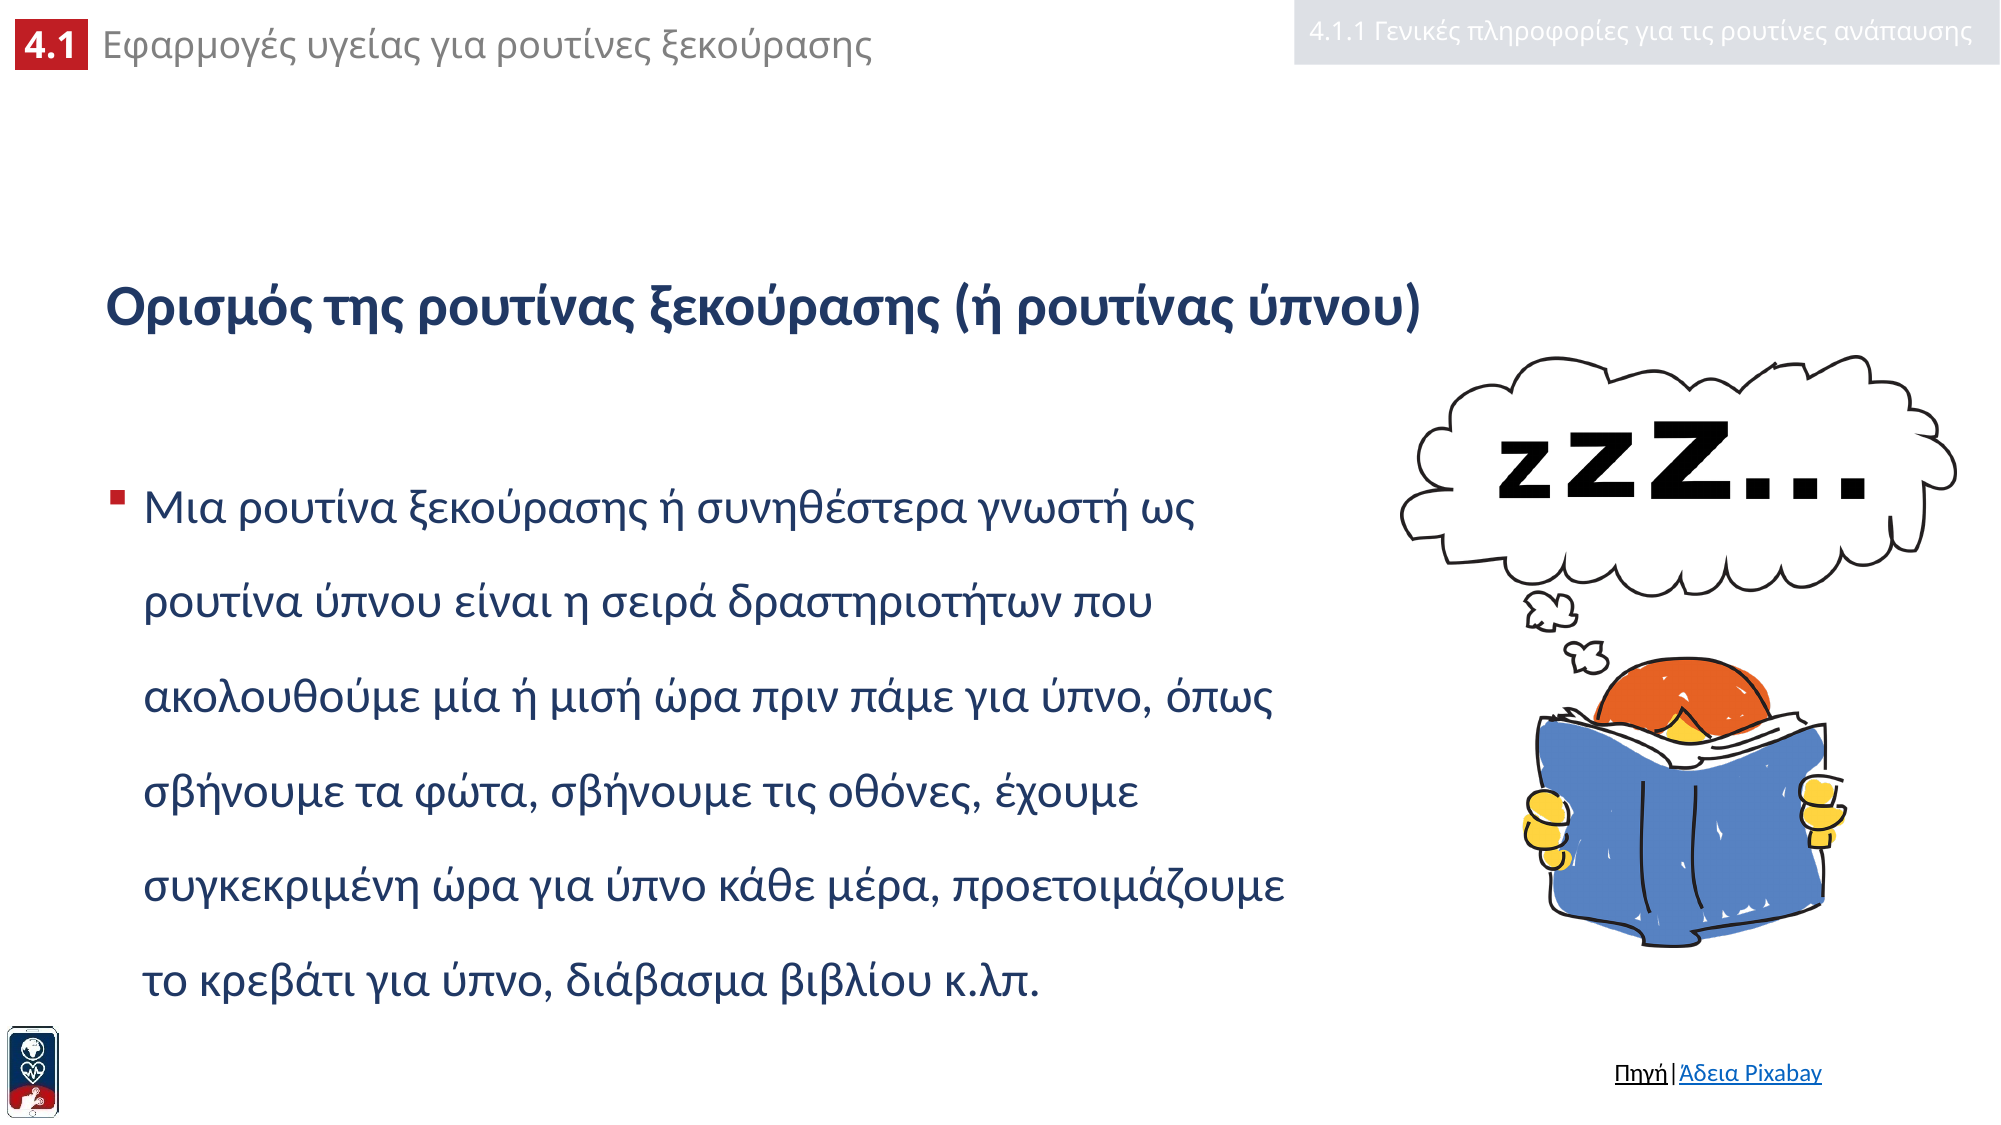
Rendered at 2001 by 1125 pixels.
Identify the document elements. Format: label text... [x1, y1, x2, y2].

text_box 4.1.1 Γενικές πληροφορίες για τις ρουτίνες ανάπαυσης [1294, 0, 2000, 65]
picture [7, 1026, 59, 1118]
text_box Πηγή|Άδεια Pixabay [1599, 1048, 1996, 1094]
picture [1400, 355, 1957, 948]
title Ορισμός της ρουτίνας ξεκούρασης (ή ρουτίνας ύπνου) [91, 256, 1906, 357]
text_box Μια ρουτίνα ξεκούρασης ή συνηθέστερα γνωστή ως ρουτίνα ύπνου είναι η σειρά δραστηριοτήτων που ακολουθούμε μία ή μισή ώρα πριν πάμε για ύπνο, όπως σβήνουμε τα φώτα, σβήνουμε τις οθόνες, έχουμε συγκεκριμένη ώρα για ύπνο κάθε μέρα, προετοιμάζουμε το κρεβάτι για ύπνο, διάβασμα βιβλίου κ.λπ. [91, 358, 1331, 1083]
